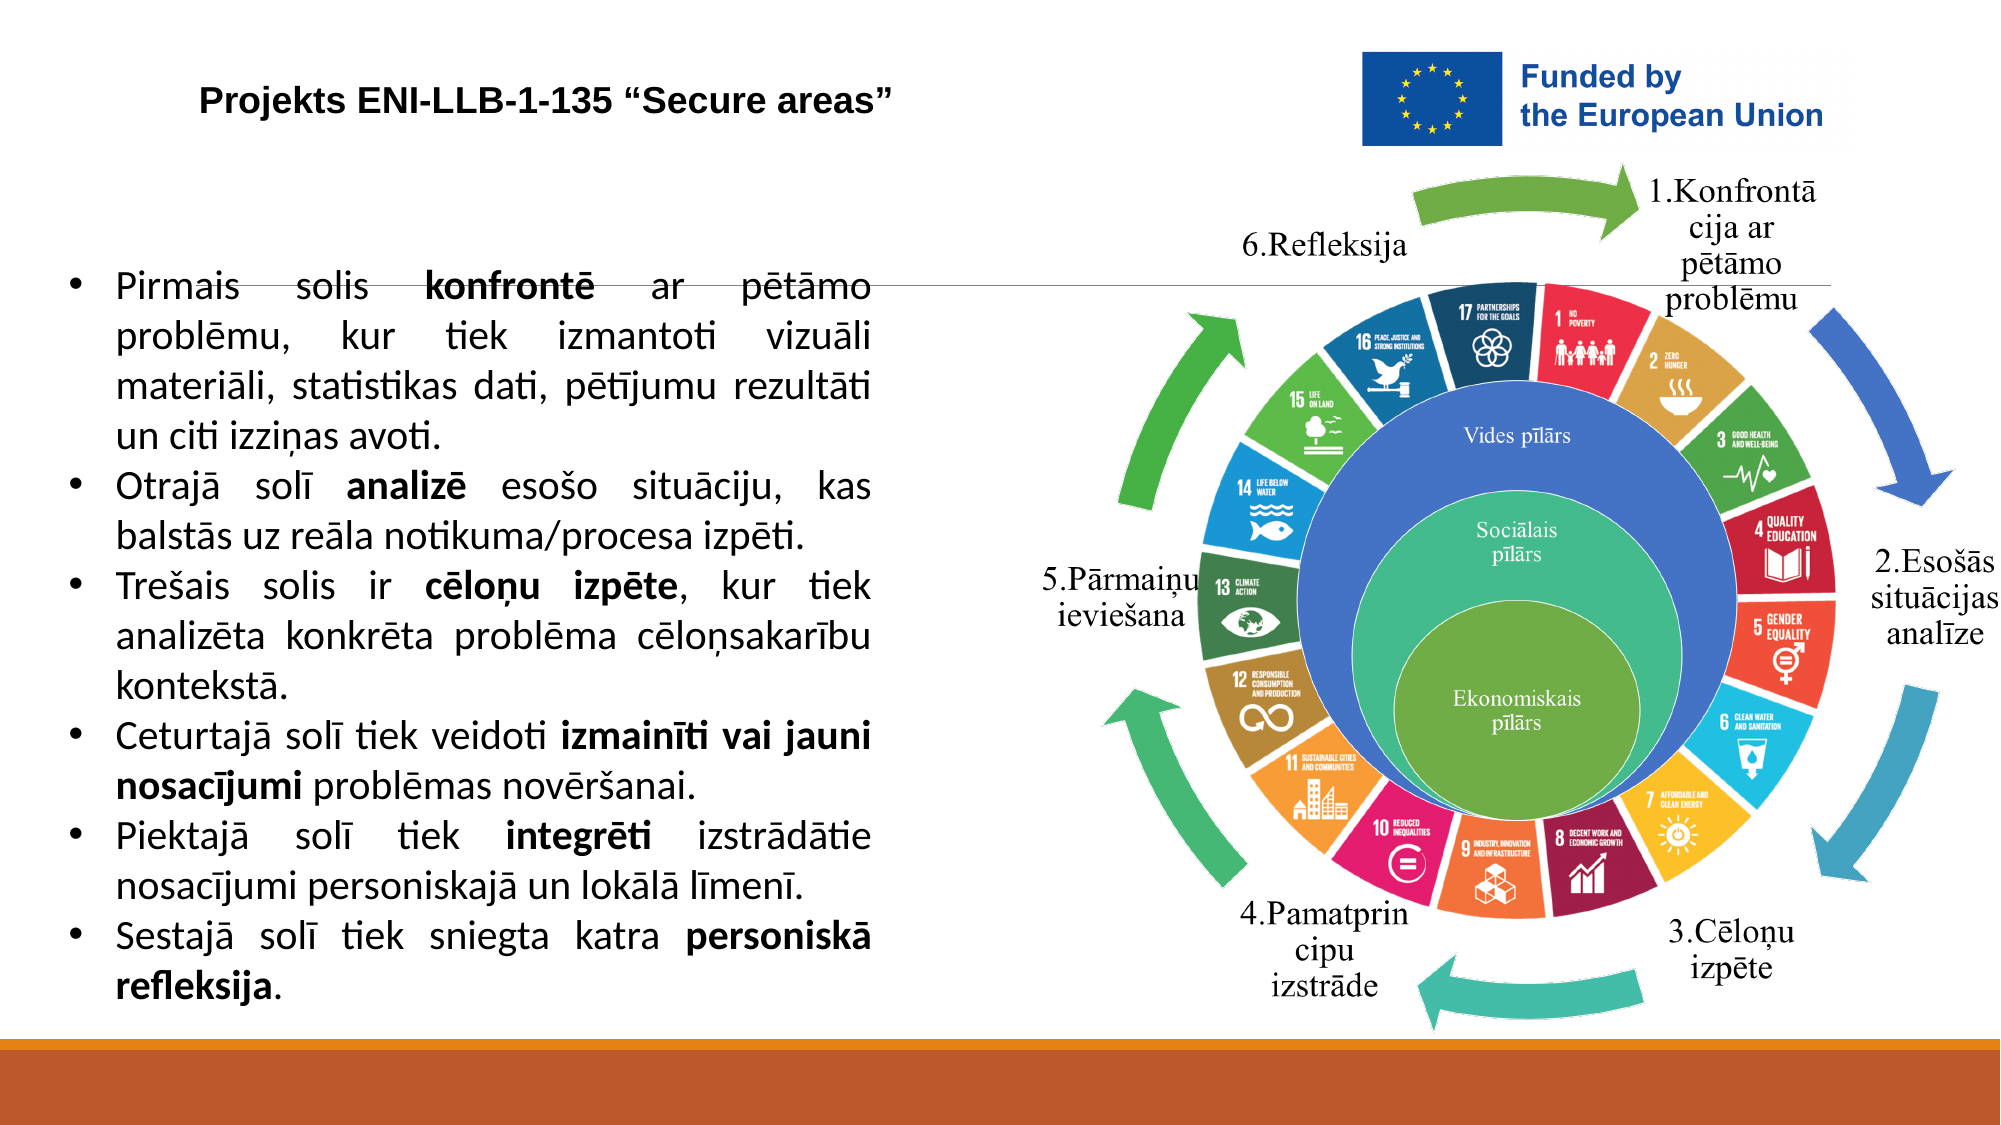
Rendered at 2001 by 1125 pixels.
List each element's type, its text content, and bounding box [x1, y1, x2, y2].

text_box Projekts ENI-LLB-1-135 “Secure areas” [184, 69, 909, 129]
text_box Pirmais solis konfrontē ar pētāmo problēmu, kur tiek izmantoti vizuāli materiāli, statistikas dati, pētījumu rezultāti un citi izziņas avoti. Otrajā solī analizē esošo situāciju, kas balstās uz reāla notikuma/procesa izpēti. Trešais solis ir cēloņu izpēte, kur tiek analizēta konkrēta problēma cēloņsakarību kontekstā. Ceturtajā solī tiek veidoti izmainīti vai jauni nosacījumi problēmas novēršanai. Piektajā solī tiek integrēti izstrādātie nosacījumi personiskajā un lokālā līmenī. Sestajā solī tiek sniegta katra personiskā refleksija. [53, 250, 887, 1016]
picture [1015, 46, 2000, 1044]
